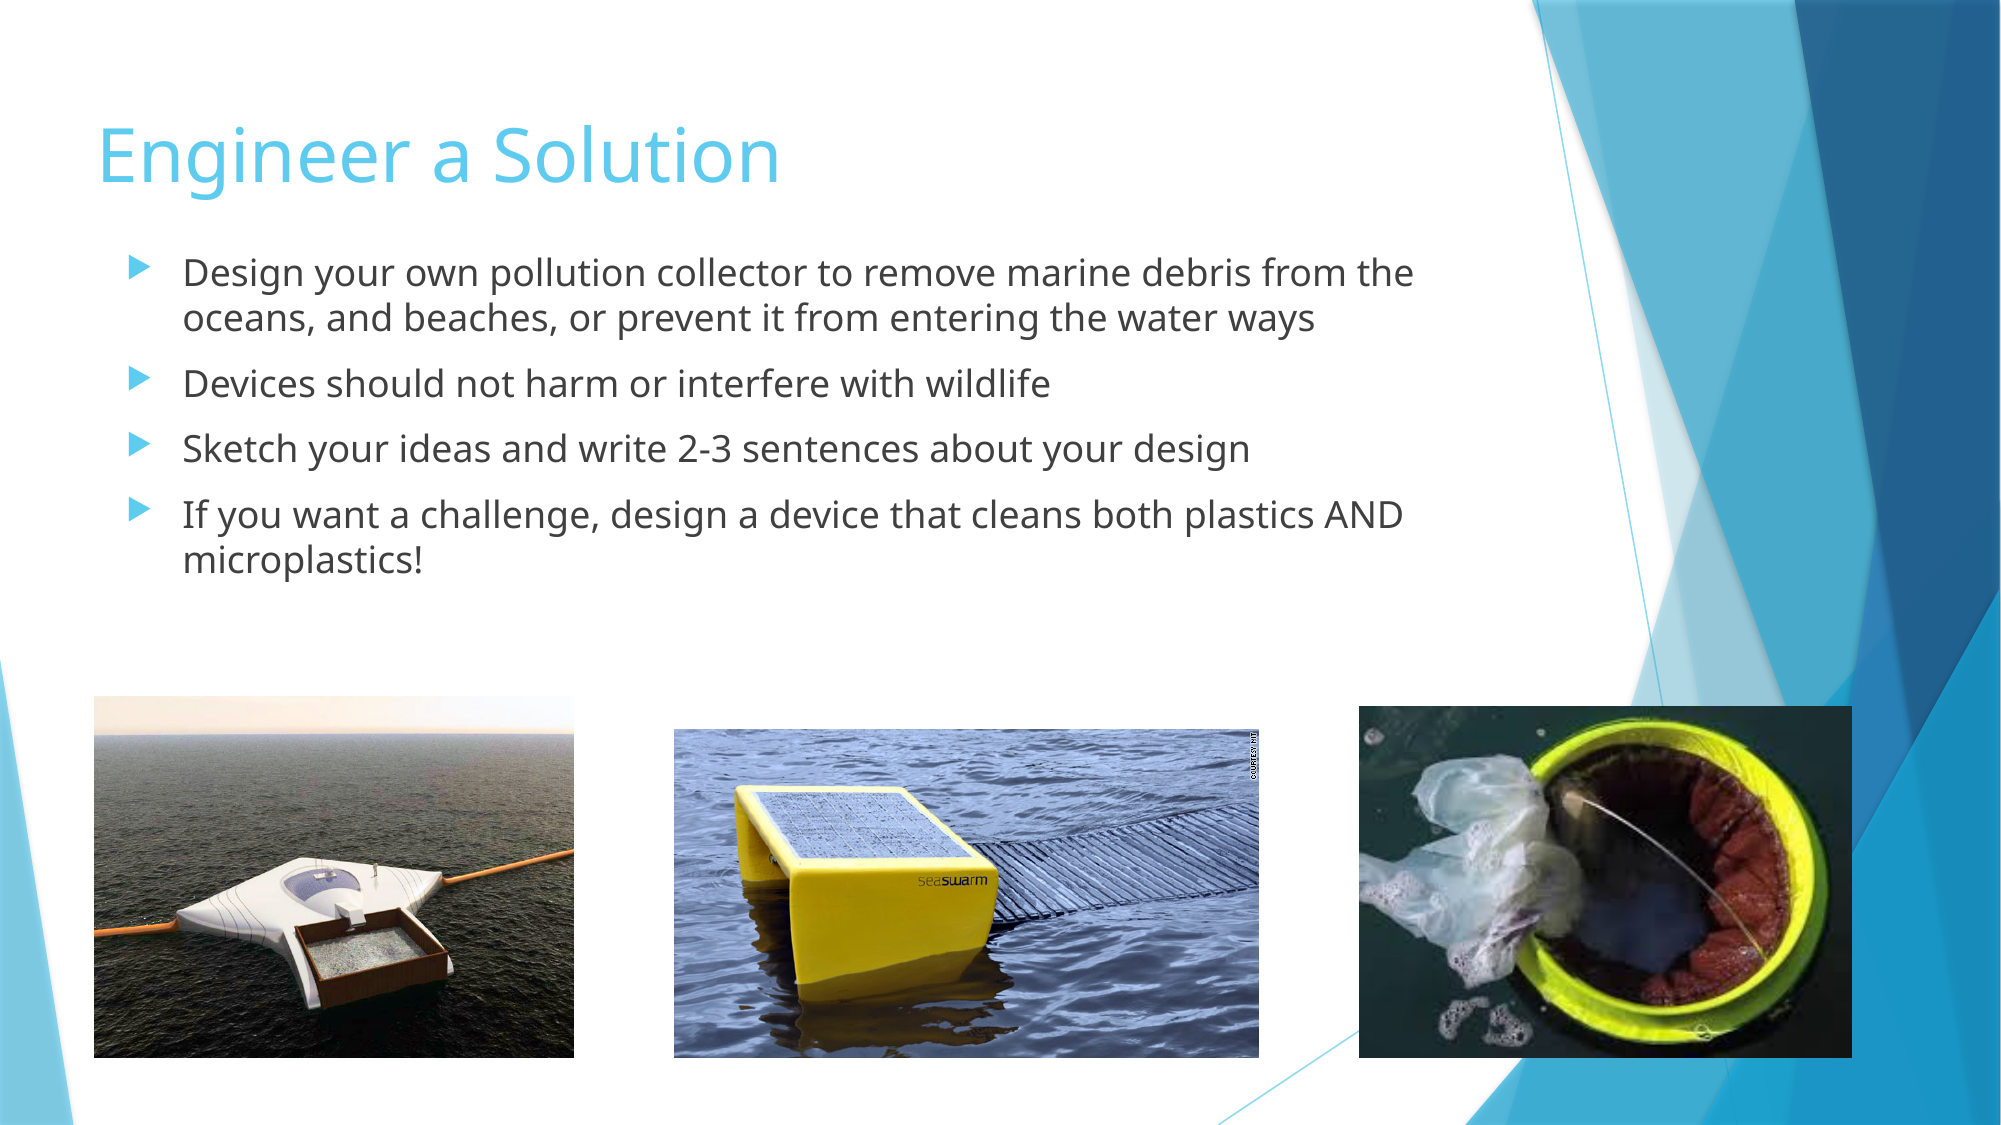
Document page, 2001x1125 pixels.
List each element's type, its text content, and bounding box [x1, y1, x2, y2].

picture [93, 695, 574, 1059]
picture [1359, 706, 1852, 1059]
title Engineer a Solution [81, 99, 1492, 317]
list Design your own pollution collector to remove marine debris from the oceans, and beaches, or prevent it from entering the water ways Devices should not harm or interfere with wildlife Sketch your ideas and write 2-3 sentences about your design If you want a challenge, design a device that cleans both plastics AND microplastics! [111, 241, 1522, 687]
picture [673, 728, 1260, 1059]
